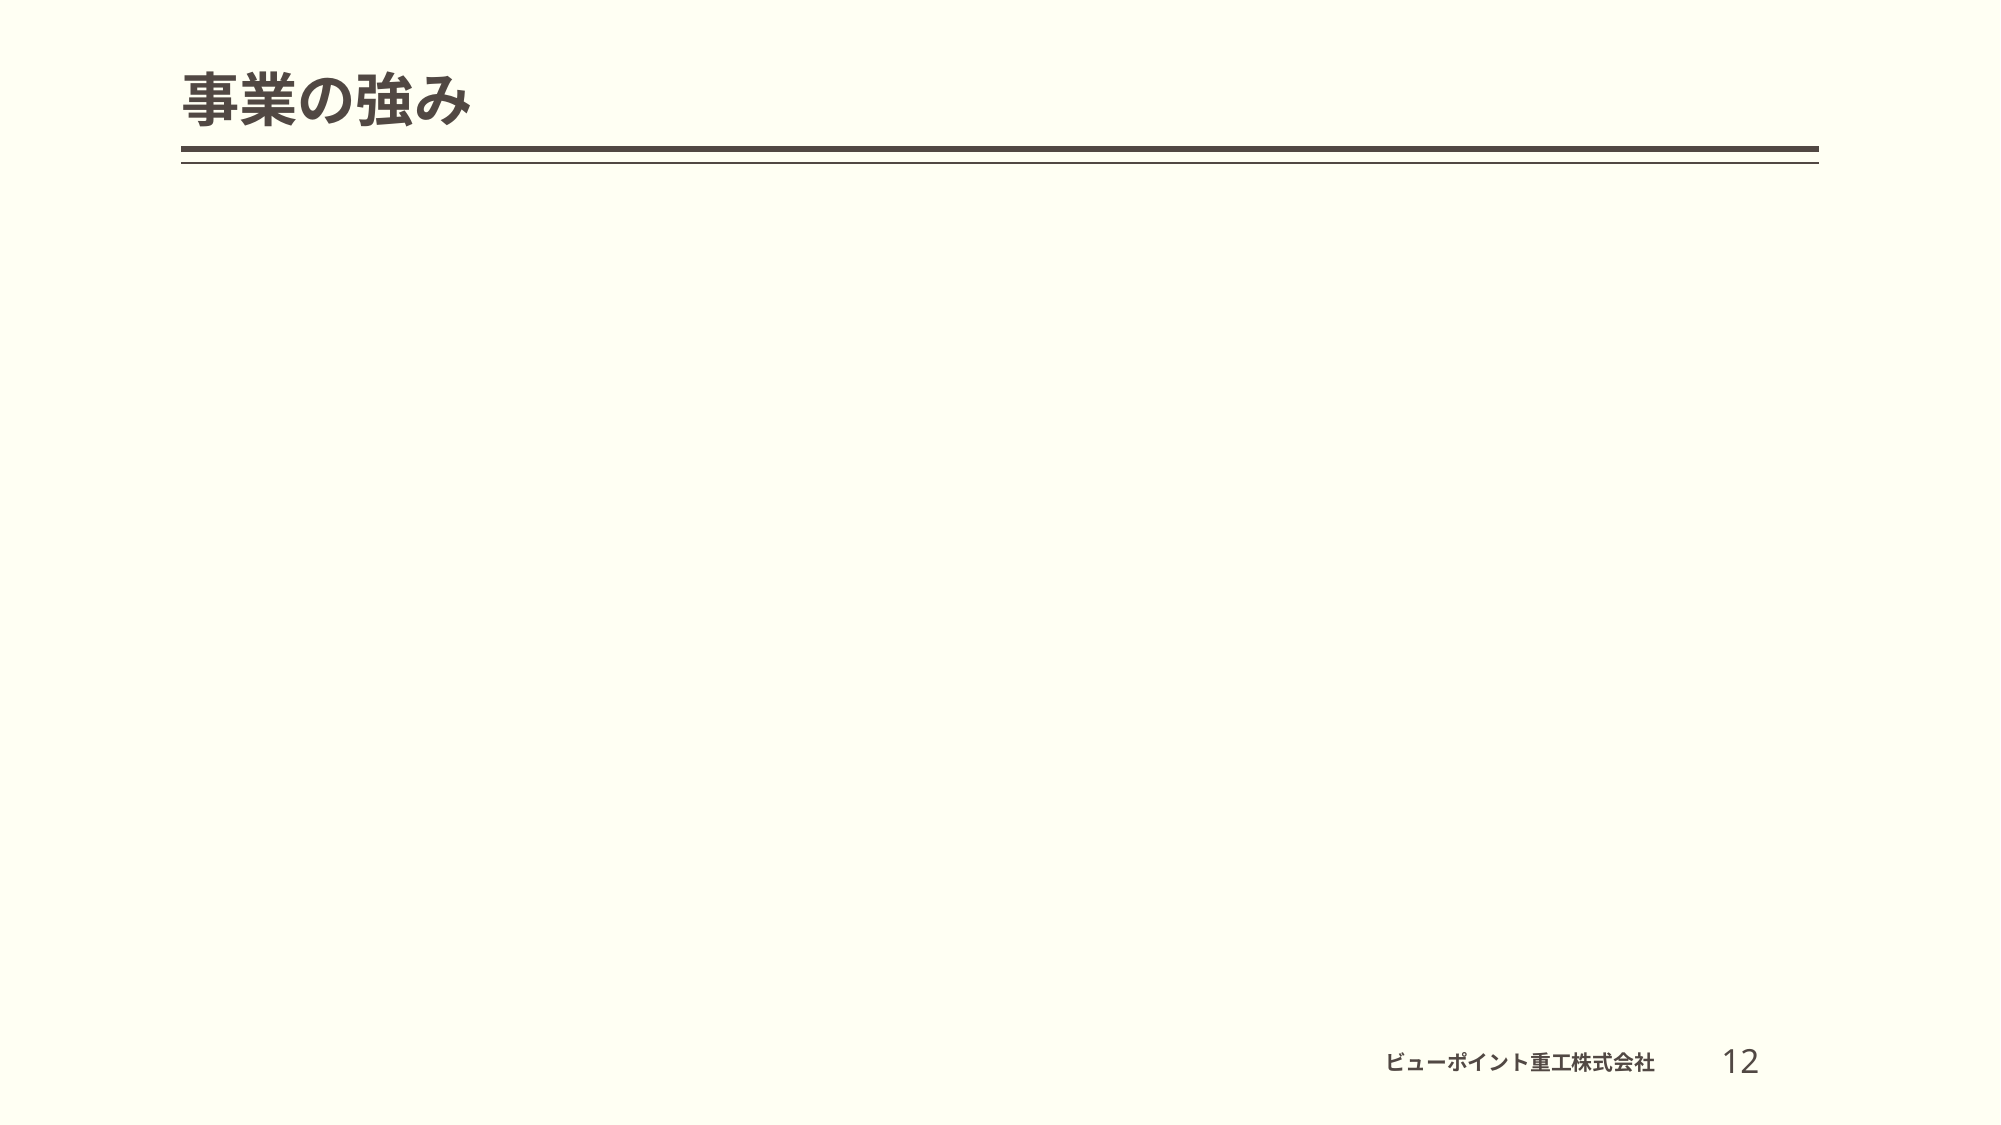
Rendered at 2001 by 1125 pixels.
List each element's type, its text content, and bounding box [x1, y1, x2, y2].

title 事業の強み [181, 48, 1819, 143]
